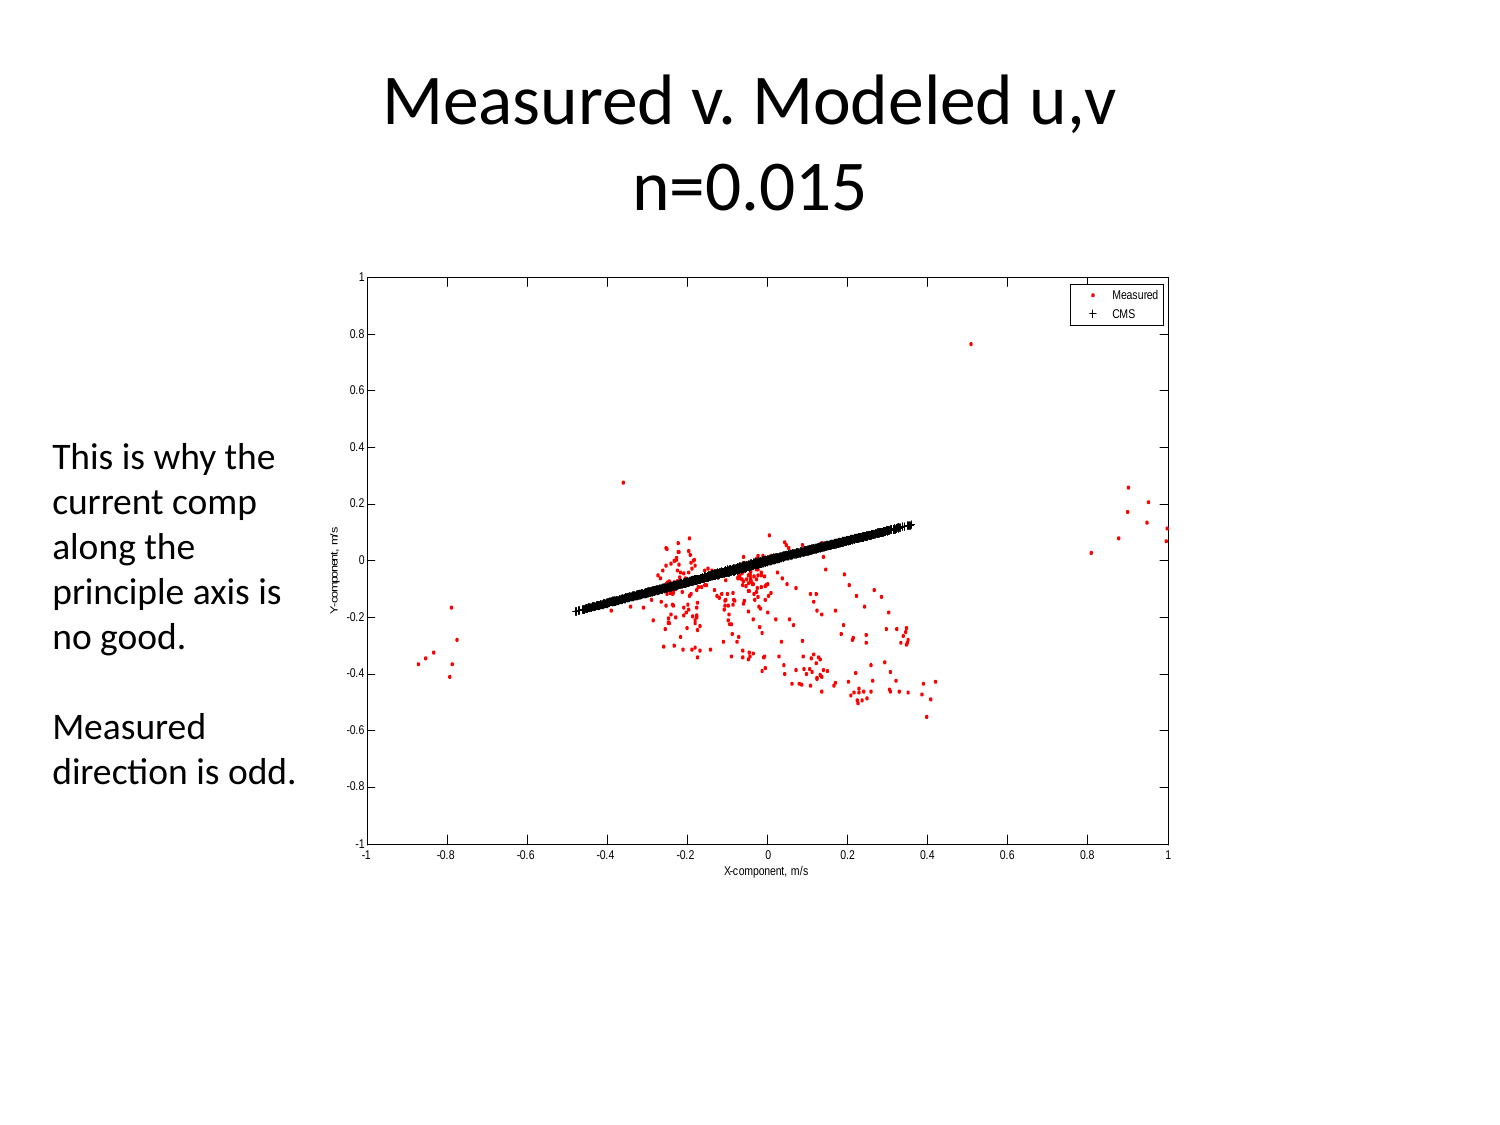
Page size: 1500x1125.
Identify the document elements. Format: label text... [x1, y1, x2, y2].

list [233, 224, 1267, 923]
title Measured v. Modeled u,v n=0.015 [75, 45, 1425, 233]
text_box This is why the current comp along the principle axis is no good. Measured direction is odd. [37, 424, 228, 800]
